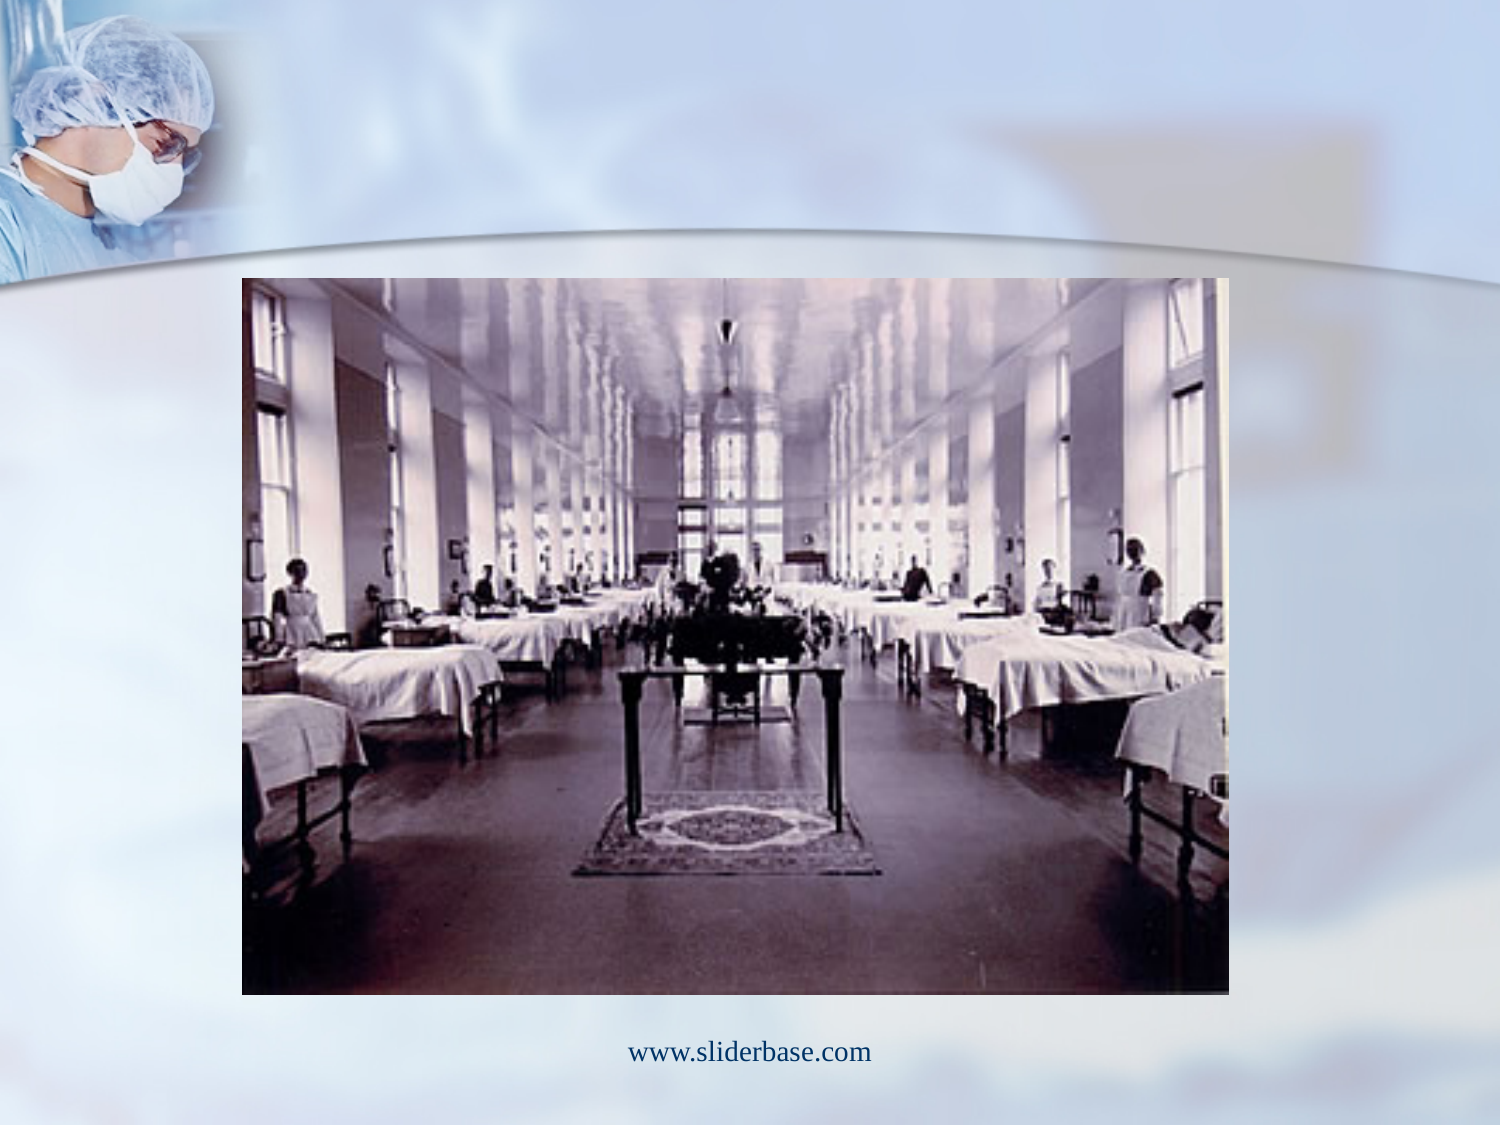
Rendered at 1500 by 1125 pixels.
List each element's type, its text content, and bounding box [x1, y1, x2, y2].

picture [0, 0, 1500, 1125]
footer www.sliderbase.com [512, 1024, 988, 1103]
